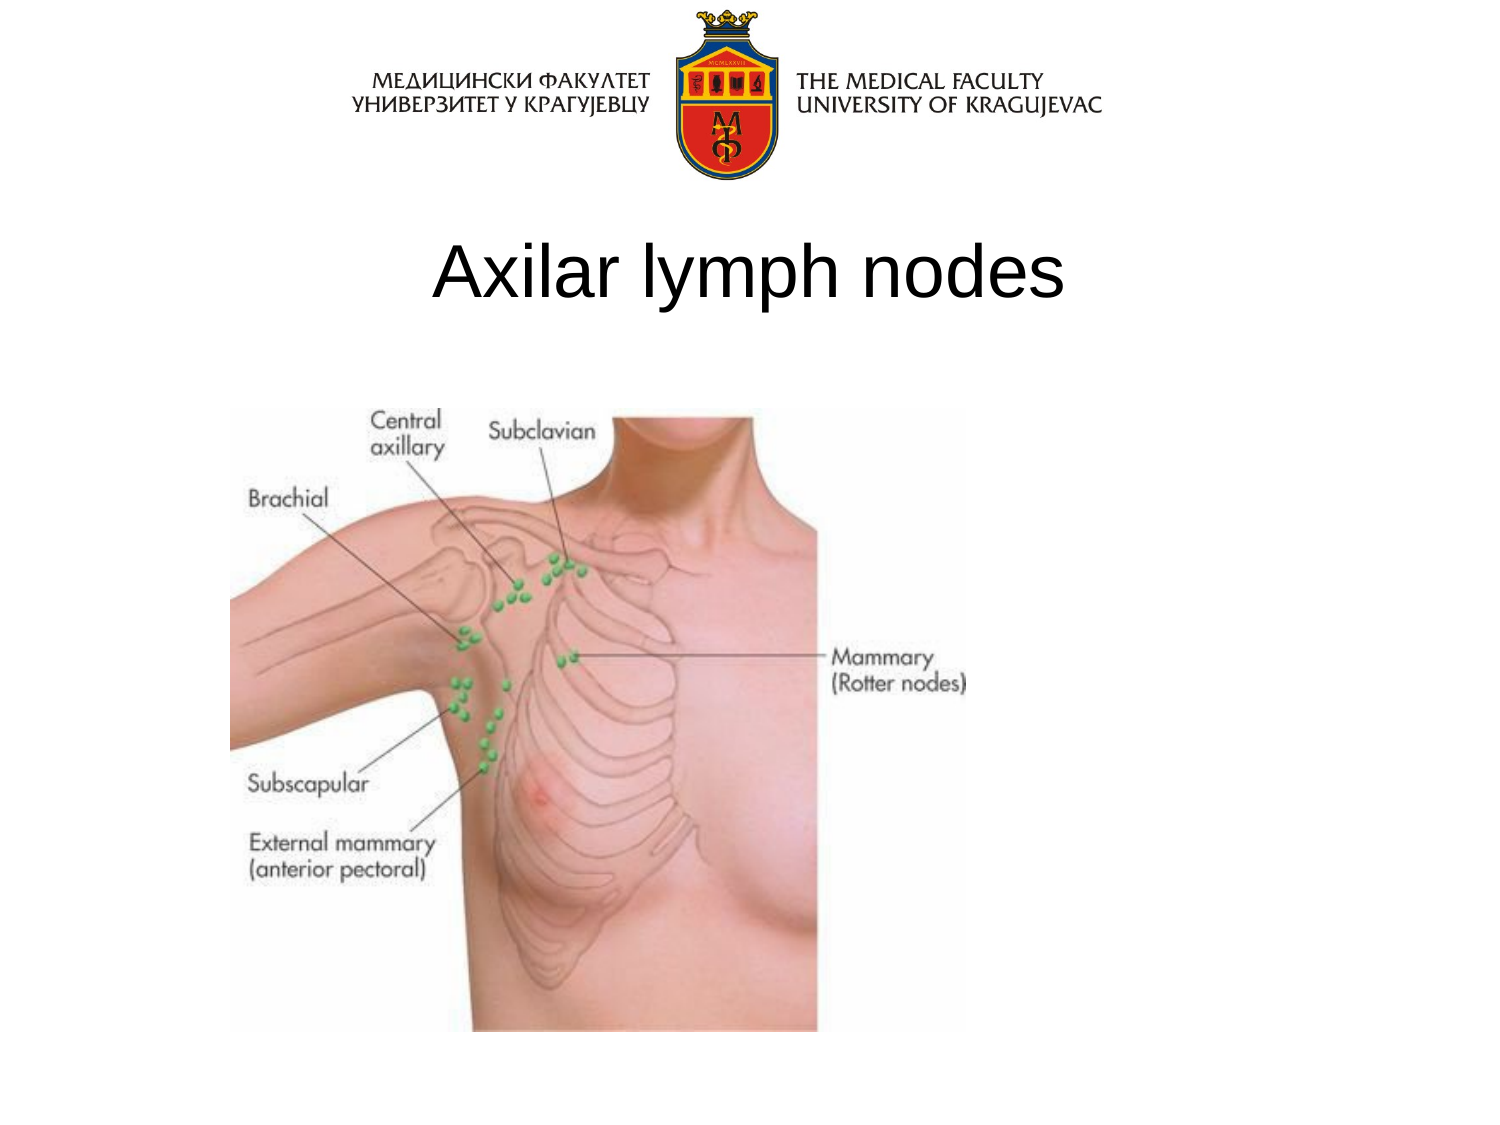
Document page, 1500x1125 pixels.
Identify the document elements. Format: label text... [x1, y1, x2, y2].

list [229, 408, 966, 1032]
title Axilar lymph nodes [74, 173, 1426, 362]
picture [328, 0, 1125, 173]
